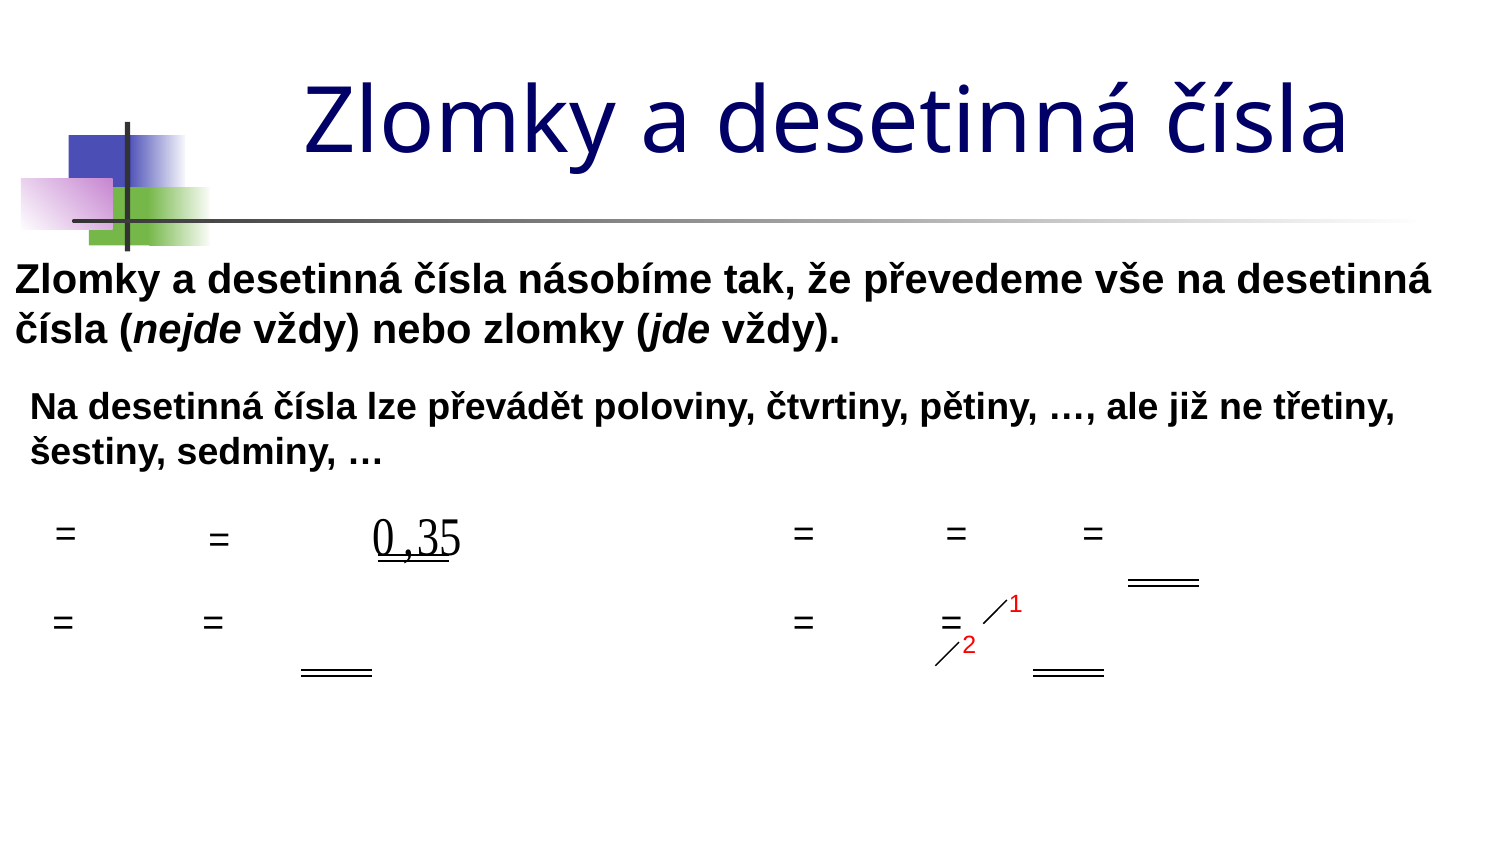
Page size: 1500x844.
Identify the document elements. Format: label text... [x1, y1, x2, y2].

text_box [788, 487, 1108, 548]
text_box [984, 593, 1095, 654]
text_box Zlomky a desetinná čísla násobíme tak, že převedeme vše na desetinná čísla (nejde vždy) nebo zlomky (jde vždy). [0, 244, 1500, 360]
text_box [54, 576, 374, 638]
text_box [53, 492, 372, 554]
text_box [982, 599, 1008, 624]
text_box Na desetinná čísla lze převádět poloviny, čtvrtiny, pětiny, …, ale již ne třetiny, šestiny, sedminy, … [0, 374, 1500, 481]
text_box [935, 641, 960, 666]
text_box 1 [994, 580, 1030, 626]
title Zlomky a desetinná čísla [188, 26, 1468, 207]
text_box [775, 593, 994, 654]
text_box 2 [947, 621, 984, 666]
